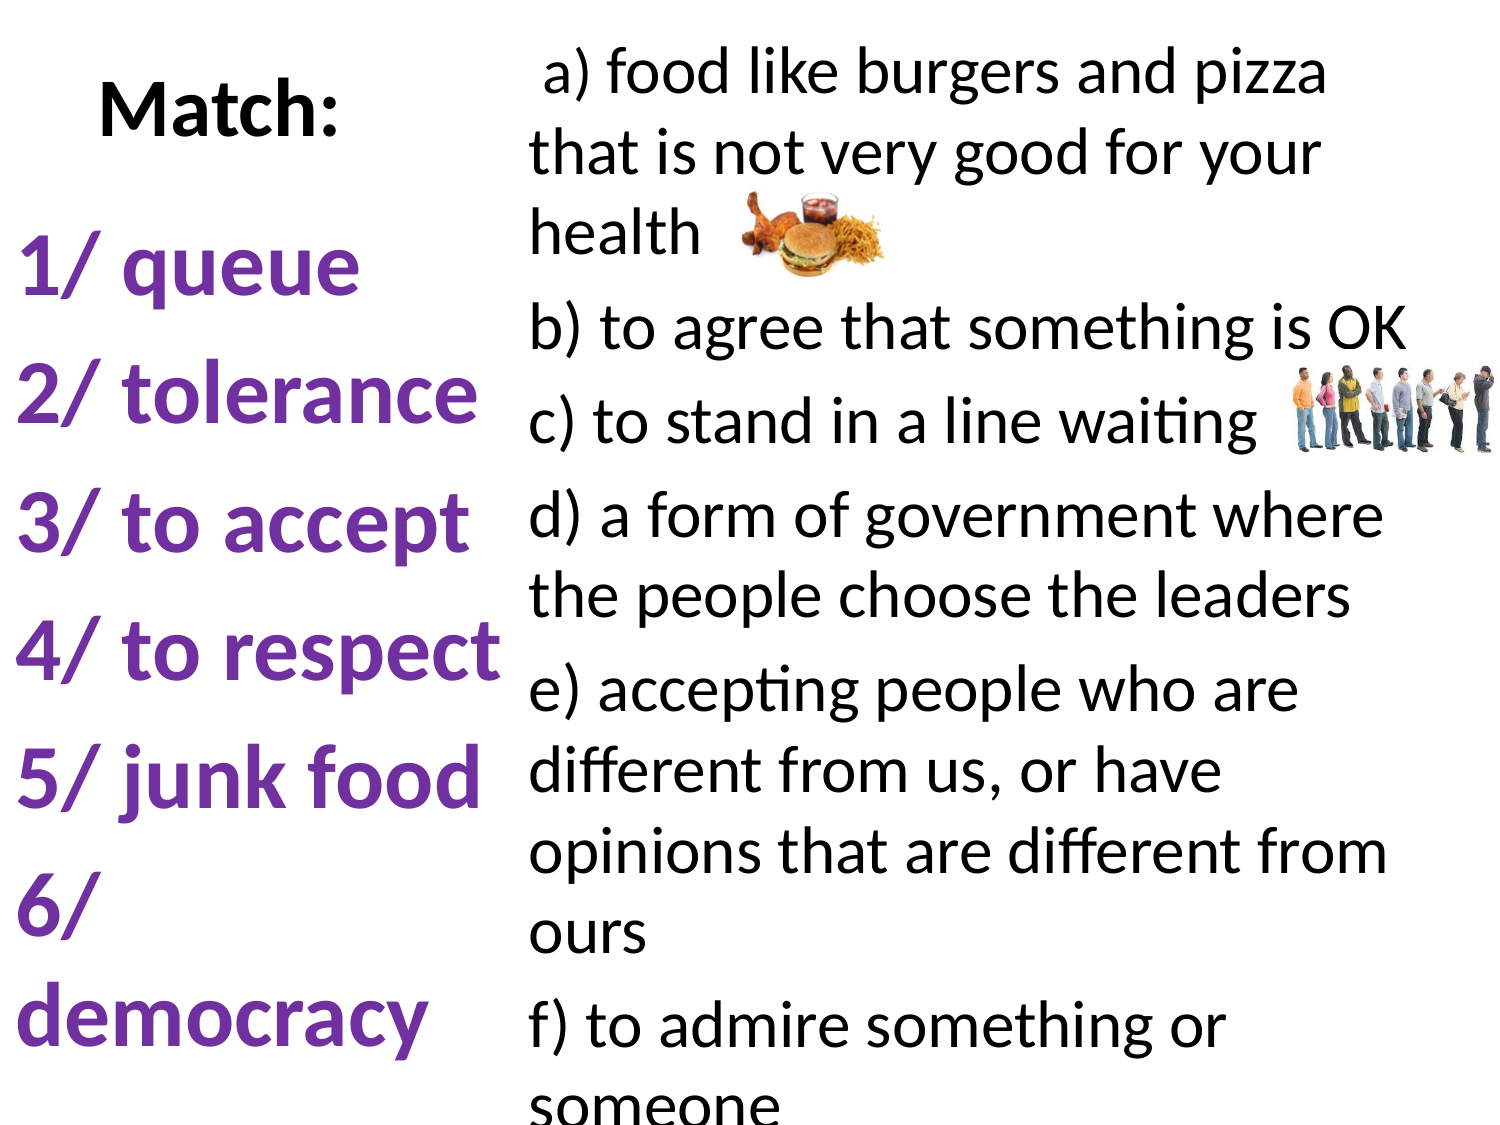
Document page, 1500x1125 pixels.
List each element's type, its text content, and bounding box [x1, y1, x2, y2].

list a) food like burgers and pizza that is not very good for your health b) to agree that something is OK c) to stand in a line waiting d) a form of government where the people choose the leaders e) accepting people who are different from us, or have opinions that are different from ours f) to admire something or someone [513, 19, 1483, 1125]
picture [1293, 349, 1495, 471]
list 1/ queue 2/ tolerance 3/ to accept 4/ to respect 5/ junk food 6/ democracy [0, 196, 513, 1083]
picture [737, 184, 889, 286]
title Match: [75, 45, 384, 161]
